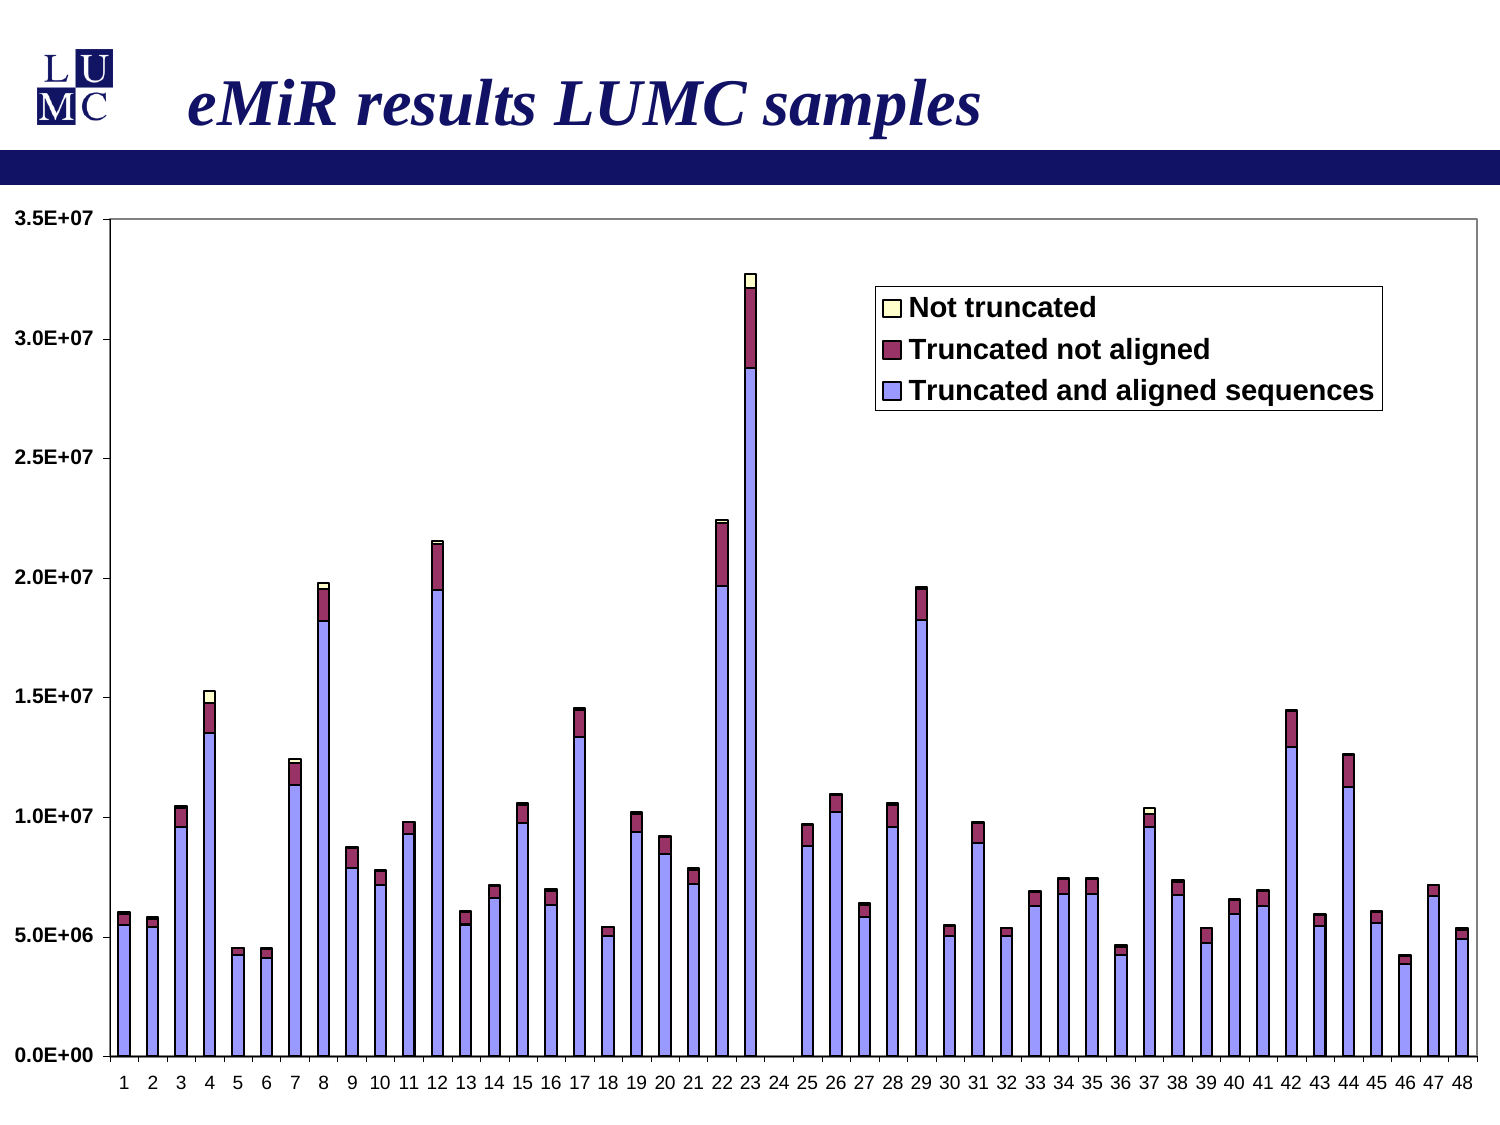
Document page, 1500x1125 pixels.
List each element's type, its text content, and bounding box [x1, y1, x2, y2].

picture [0, 176, 1500, 1125]
title eMiR results LUMC samples [187, 19, 1463, 141]
picture [37, 49, 113, 125]
